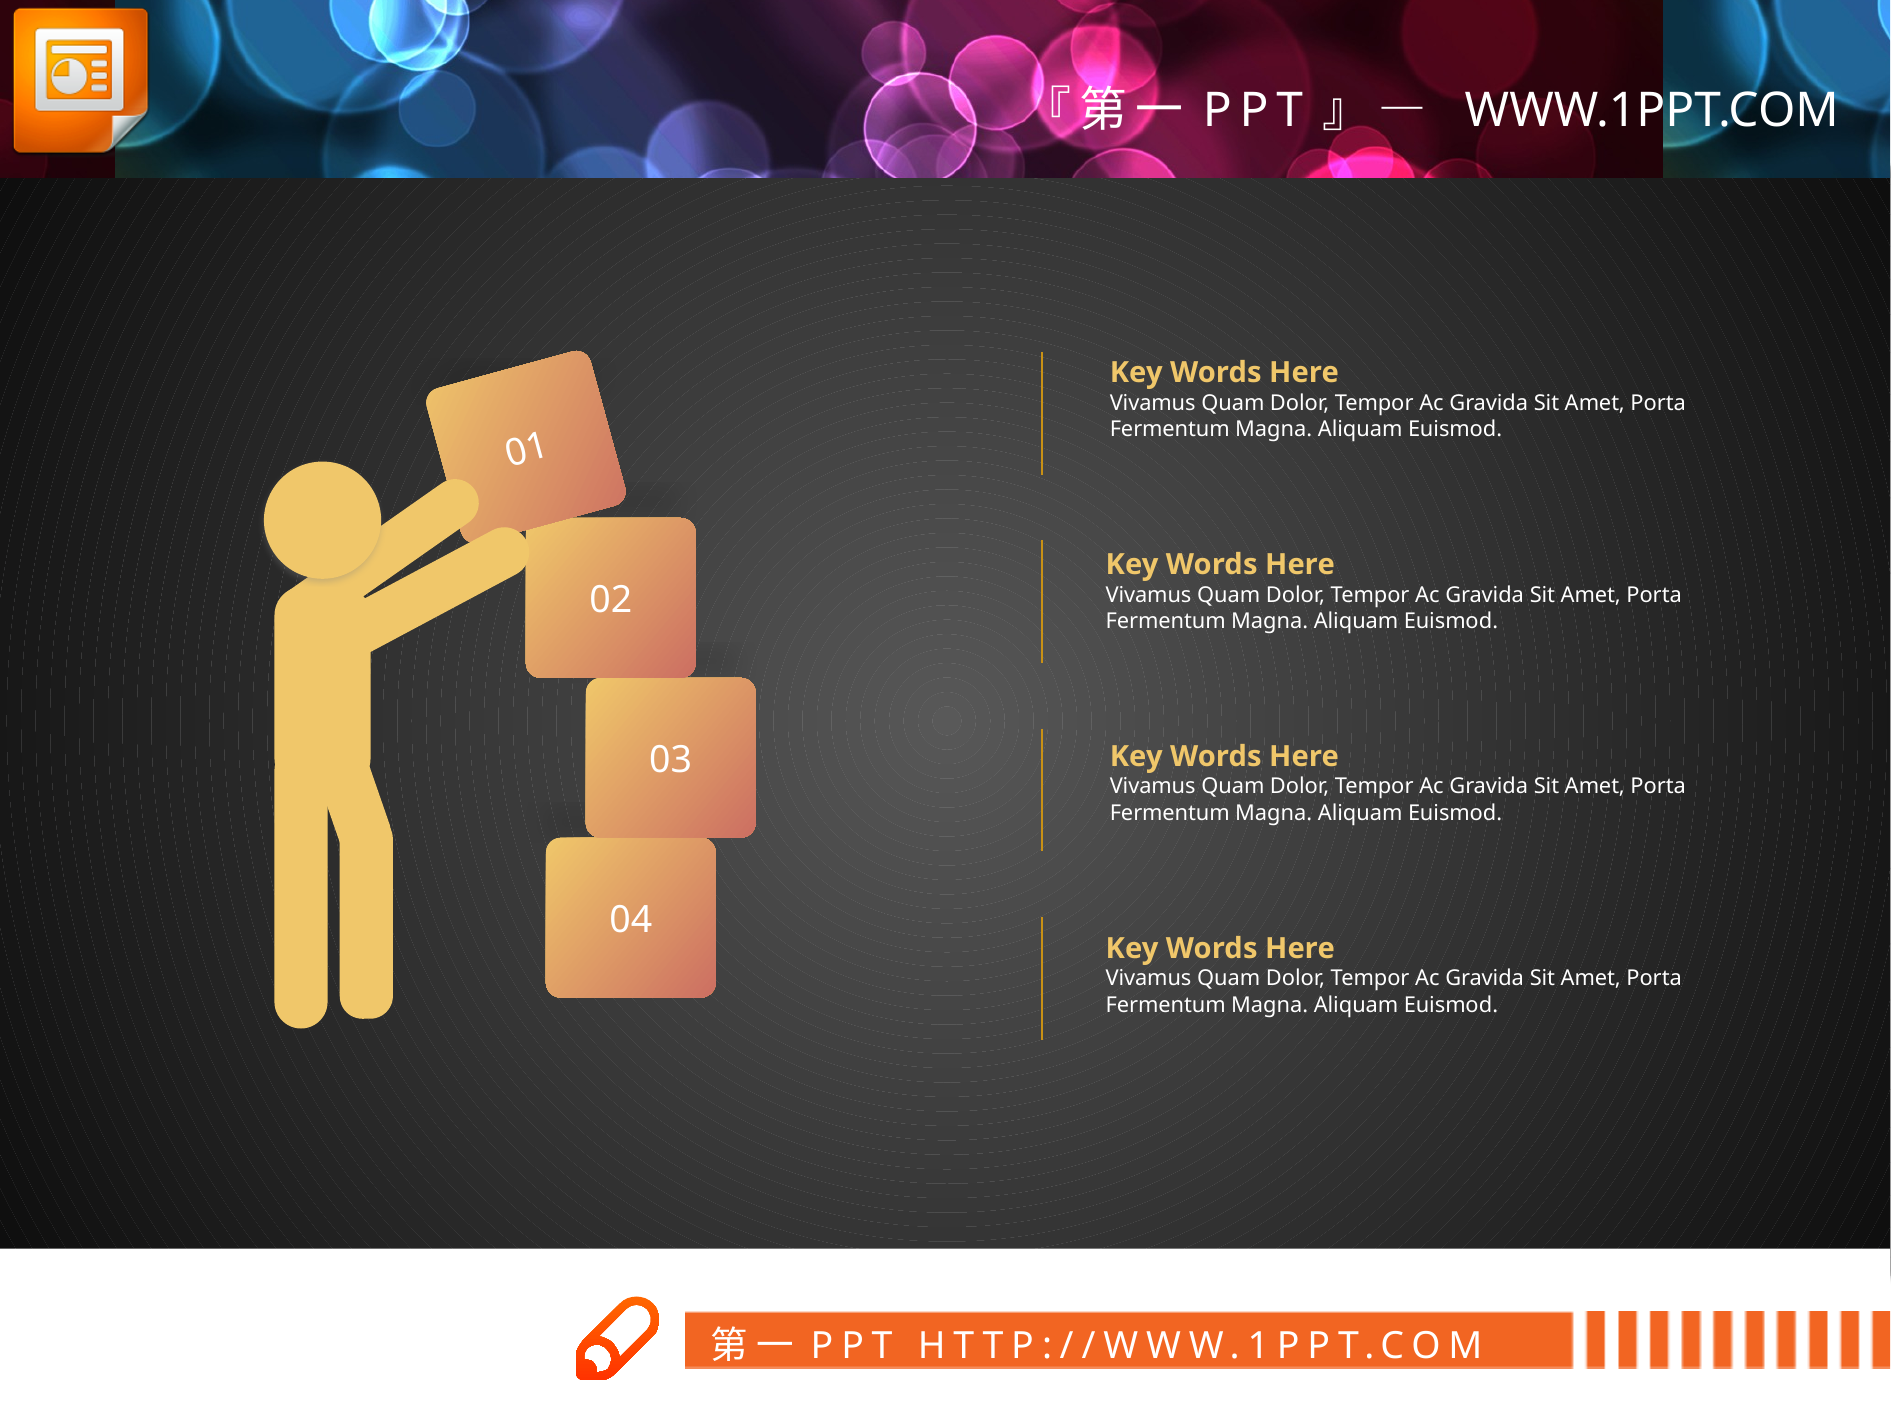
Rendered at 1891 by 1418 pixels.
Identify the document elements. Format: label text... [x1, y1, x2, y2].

text_box Key Words Here Vivamus Quam Dolor, Tempor Ac Gravida Sit Amet, Porta Fermentum Magna. Aliquam Euismod. [1094, 311, 1741, 449]
picture [0, 0, 1891, 178]
text_box 01 [426, 350, 626, 526]
text_box Key Words Here Vivamus Quam Dolor, Tempor Ac Gravida Sit Amet, Porta Fermentum Magna. Aliquam Euismod. [1090, 502, 1737, 640]
text_box 02 [543, 517, 696, 678]
text_box Key Words Here Vivamus Quam Dolor, Tempor Ac Gravida Sit Amet, Porta Fermentum Magna. Aliquam Euismod. [1090, 886, 1737, 1024]
text_box 03 [585, 677, 756, 838]
picture [685, 1311, 1891, 1369]
text_box 04 [545, 837, 716, 998]
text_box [263, 461, 540, 1029]
text_box Key Words Here Vivamus Quam Dolor, Tempor Ac Gravida Sit Amet, Porta Fermentum Magna. Aliquam Euismod. [1094, 694, 1741, 832]
